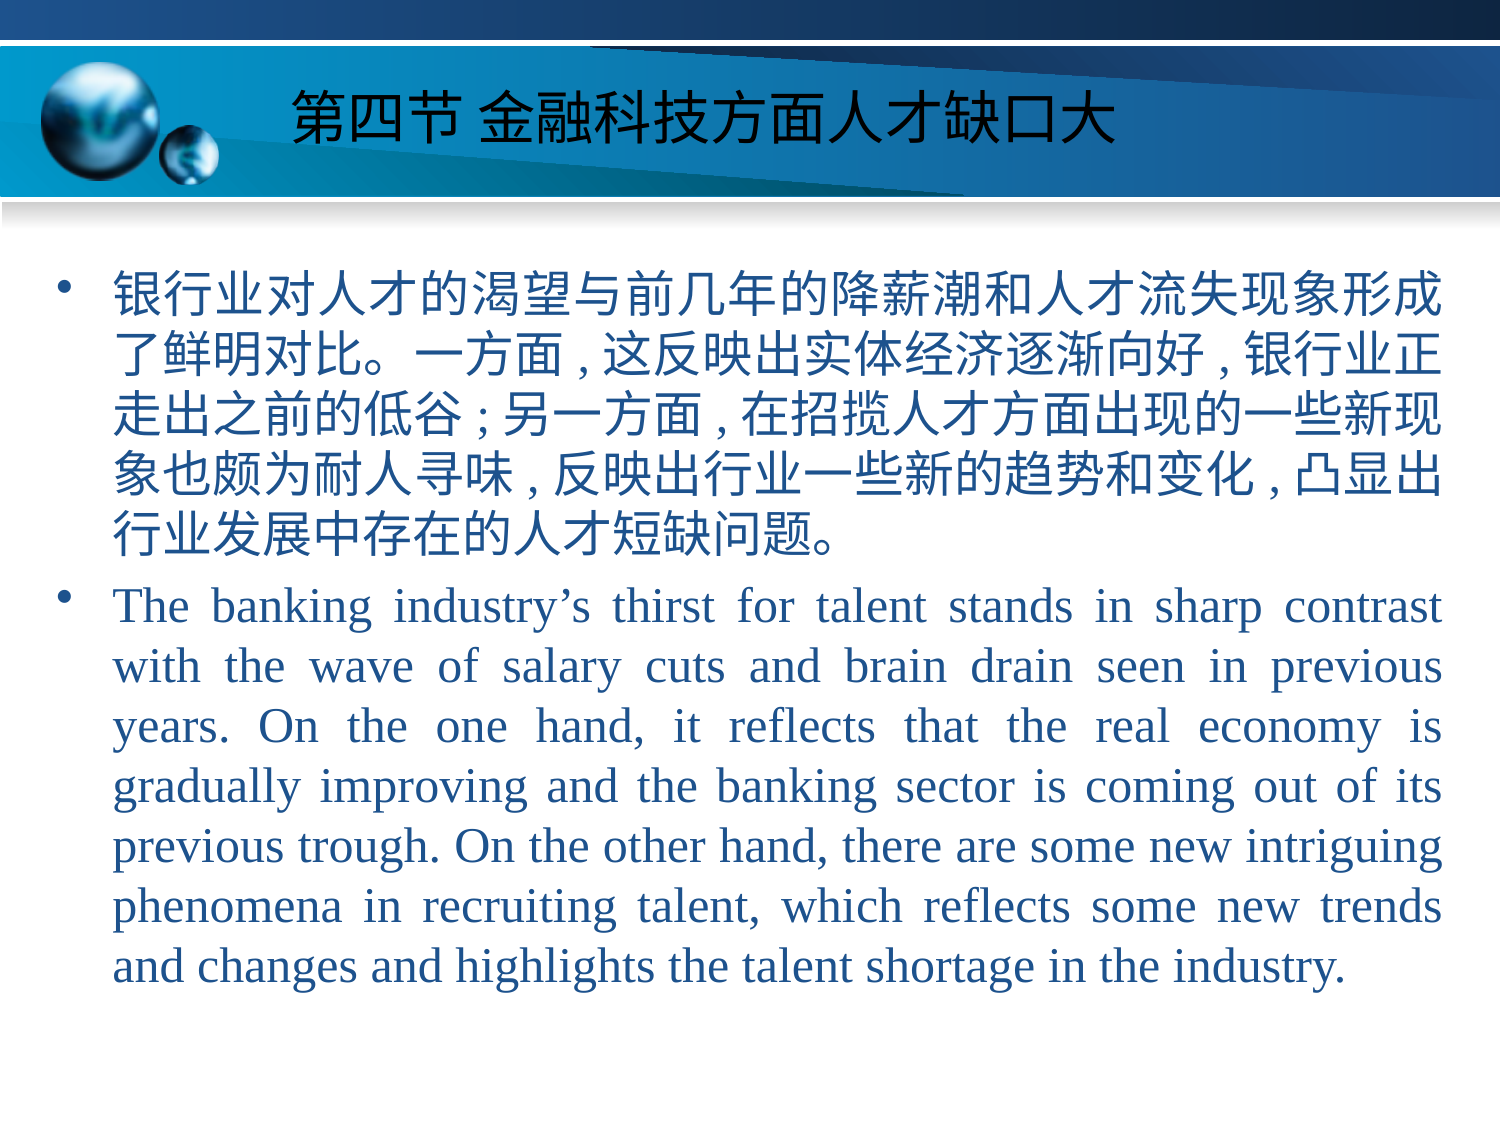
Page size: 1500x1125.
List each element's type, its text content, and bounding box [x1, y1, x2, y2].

title 第四节 金融科技方面人才缺口大 [274, 44, 1363, 188]
text_box 银行业对人才的渴望与前几年的降薪潮和人才流失现象形成了鲜明对比。一方面,这反映出实体经济逐渐向好,银行业正走出之前的低谷;另一方面,在招揽人才方面出现的一些新现象也颇为耐人寻味,反映出行业一些新的趋势和变化,凸显出行业发展中存在的人才短缺问题。 The banking industry’s thirst for talent stands in sharp contrast with the wave of salary cuts and brain drain seen in previous years. On the one hand, it reflects that the real economy is gradually improving and the banking sector is coming out of its previous trough. On the other hand, there are some new intriguing phenomena in recruiting talent, which reflects some new trends and changes and highlights the talent shortage in the industry. [41, 255, 1459, 1001]
picture [42, 63, 159, 180]
picture [160, 126, 218, 184]
